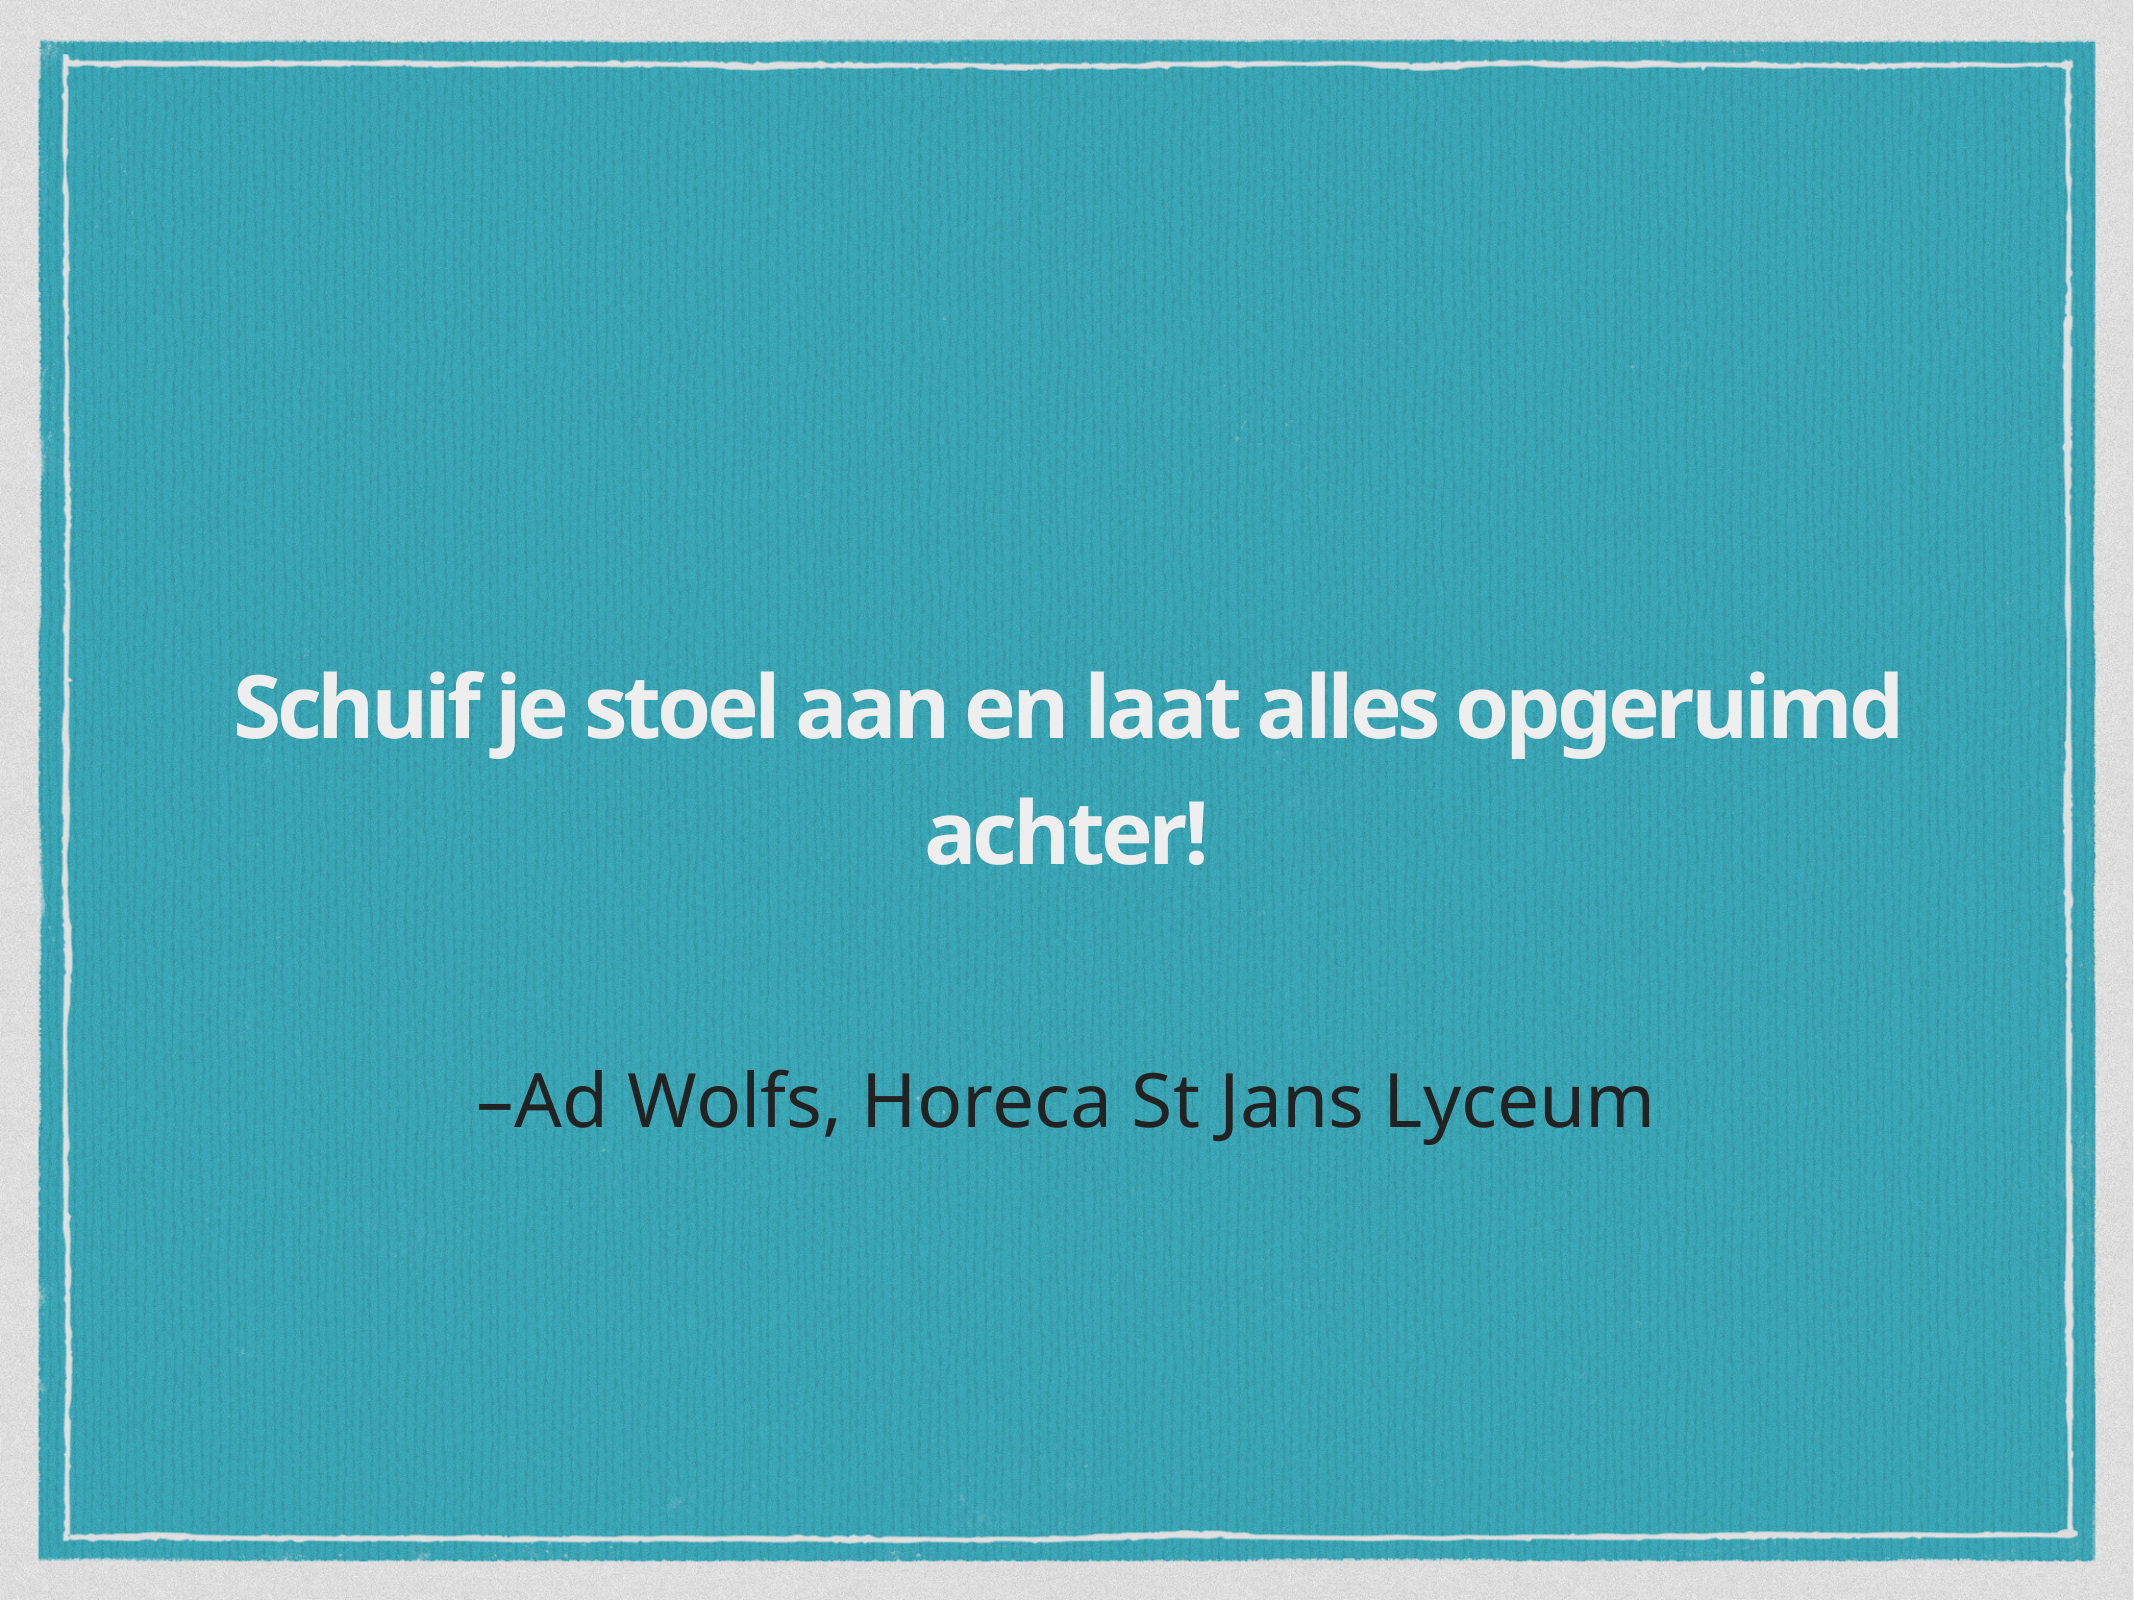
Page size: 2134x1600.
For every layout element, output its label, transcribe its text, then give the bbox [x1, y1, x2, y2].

list Schuif je stoel aan en laat alles opgeruimd achter! [207, 631, 1926, 882]
list –Ad Wolfs, Horeca St Jans Lyceum [207, 1043, 1926, 1151]
picture [0, 0, 2134, 1600]
